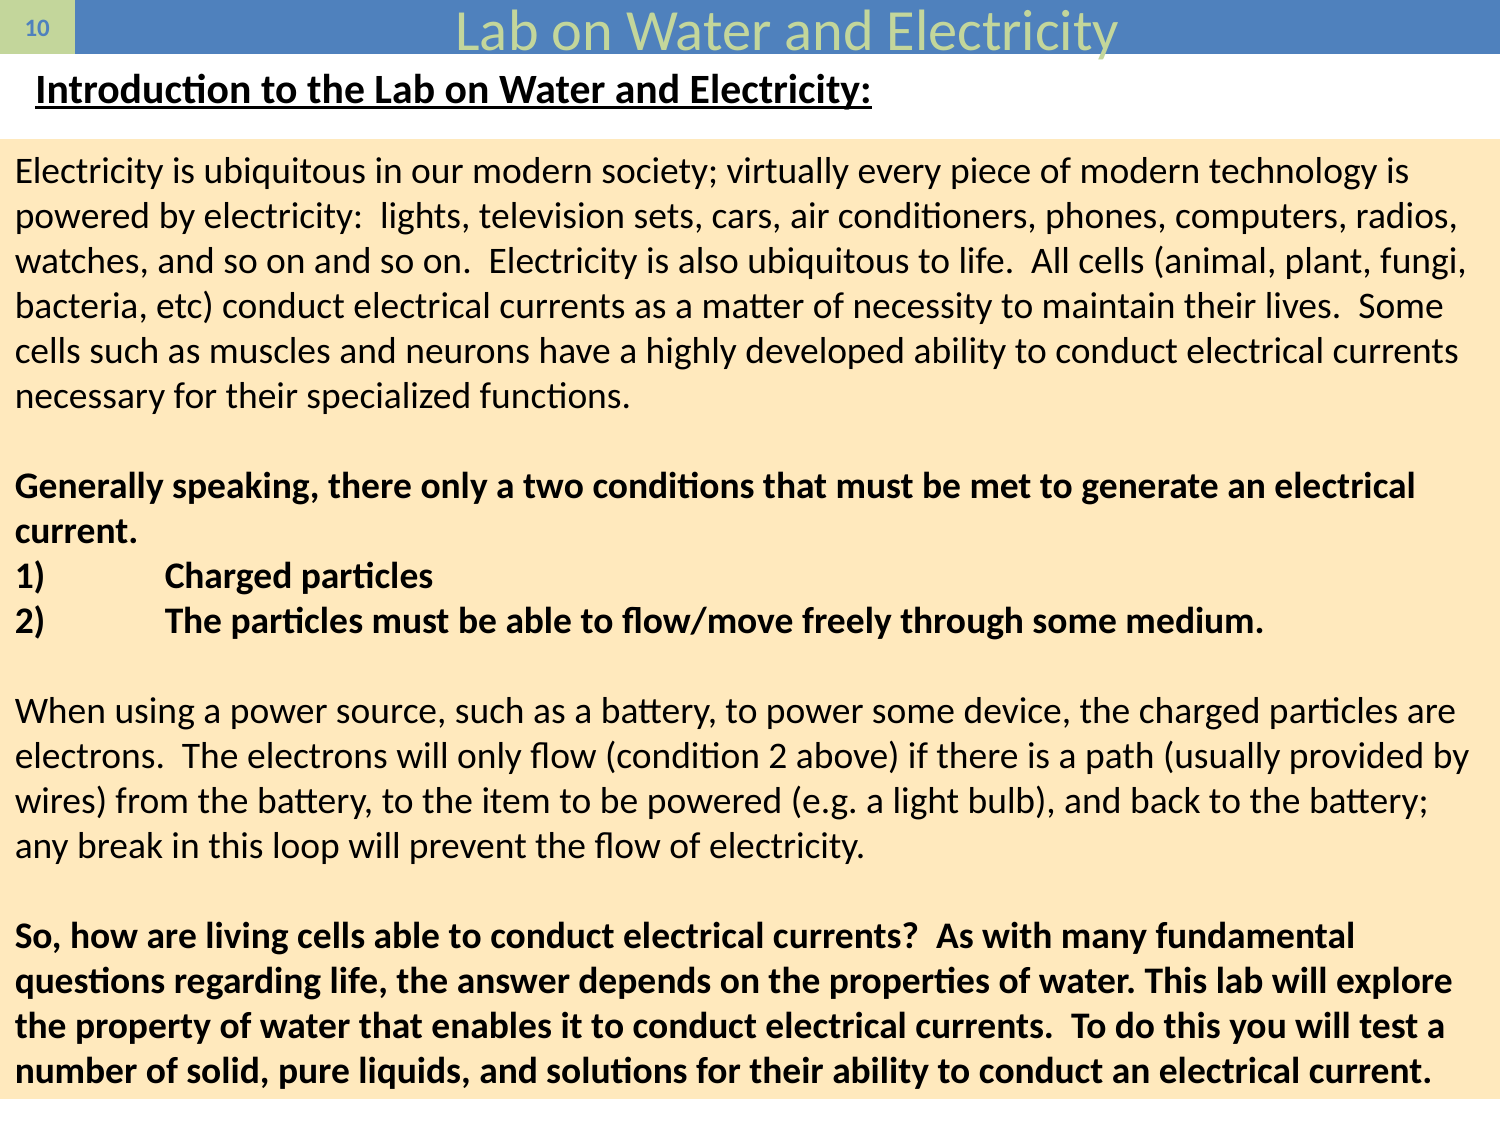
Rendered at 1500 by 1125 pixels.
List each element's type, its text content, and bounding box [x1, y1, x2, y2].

text_box Introduction to the Lab on Water and Electricity: [20, 53, 1480, 119]
text_box Electricity is ubiquitous in our modern society; virtually every piece of modern technology is powered by electricity: lights, television sets, cars, air conditioners, phones, computers, radios, watches, and so on and so on. Electricity is also ubiquitous to life. All cells (animal, plant, fungi, bacteria, etc) conduct electrical currents as a matter of necessity to maintain their lives. Some cells such as muscles and neurons have a highly developed ability to conduct electrical currents necessary for their specialized functions. Generally speaking, there only a two conditions that must be met to generate an electrical current. 1) Charged particles 2) The particles must be able to flow/move freely through some medium. When using a power source, such as a battery, to power some device, the charged particles are electrons. The electrons will only flow (condition 2 above) if there is a path (usually provided by wires) from the battery, to the item to be powered (e.g. a light bulb), and back to the battery; any break in this loop will prevent the flow of electricity. So, how are living cells able to conduct electrical currents? As with many fundamental questions regarding life, the answer depends on the properties of water. This lab will explore the property of water that enables it to conduct electrical currents. To do this you will test a number of solid, pure liquids, and solutions for their ability to conduct an electrical current. [0, 139, 1500, 1099]
title Lab on Water and Electricity [75, 0, 1500, 54]
